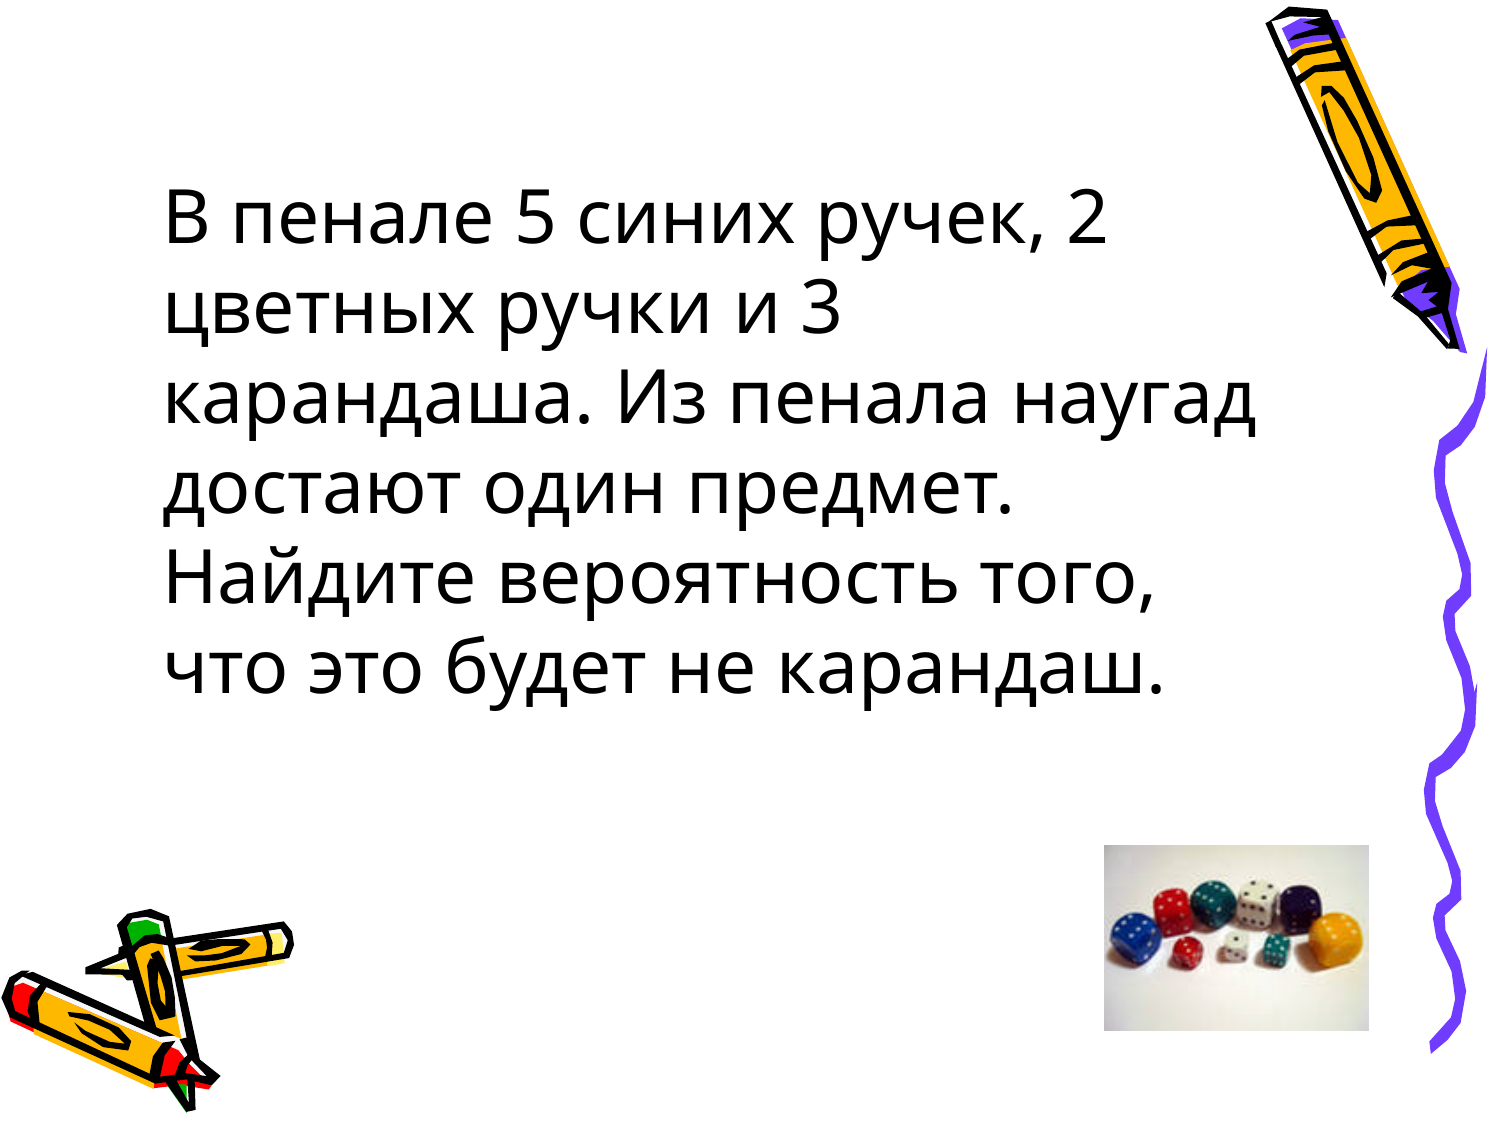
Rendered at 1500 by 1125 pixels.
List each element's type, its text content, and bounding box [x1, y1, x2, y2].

picture [1104, 845, 1369, 1031]
text_box В пенале 5 синих ручек, 2 цветных ручки и 3 карандаша. Из пенала наугад достают один предмет. Найдите вероятность того, что это будет не карандаш. [147, 160, 1306, 716]
